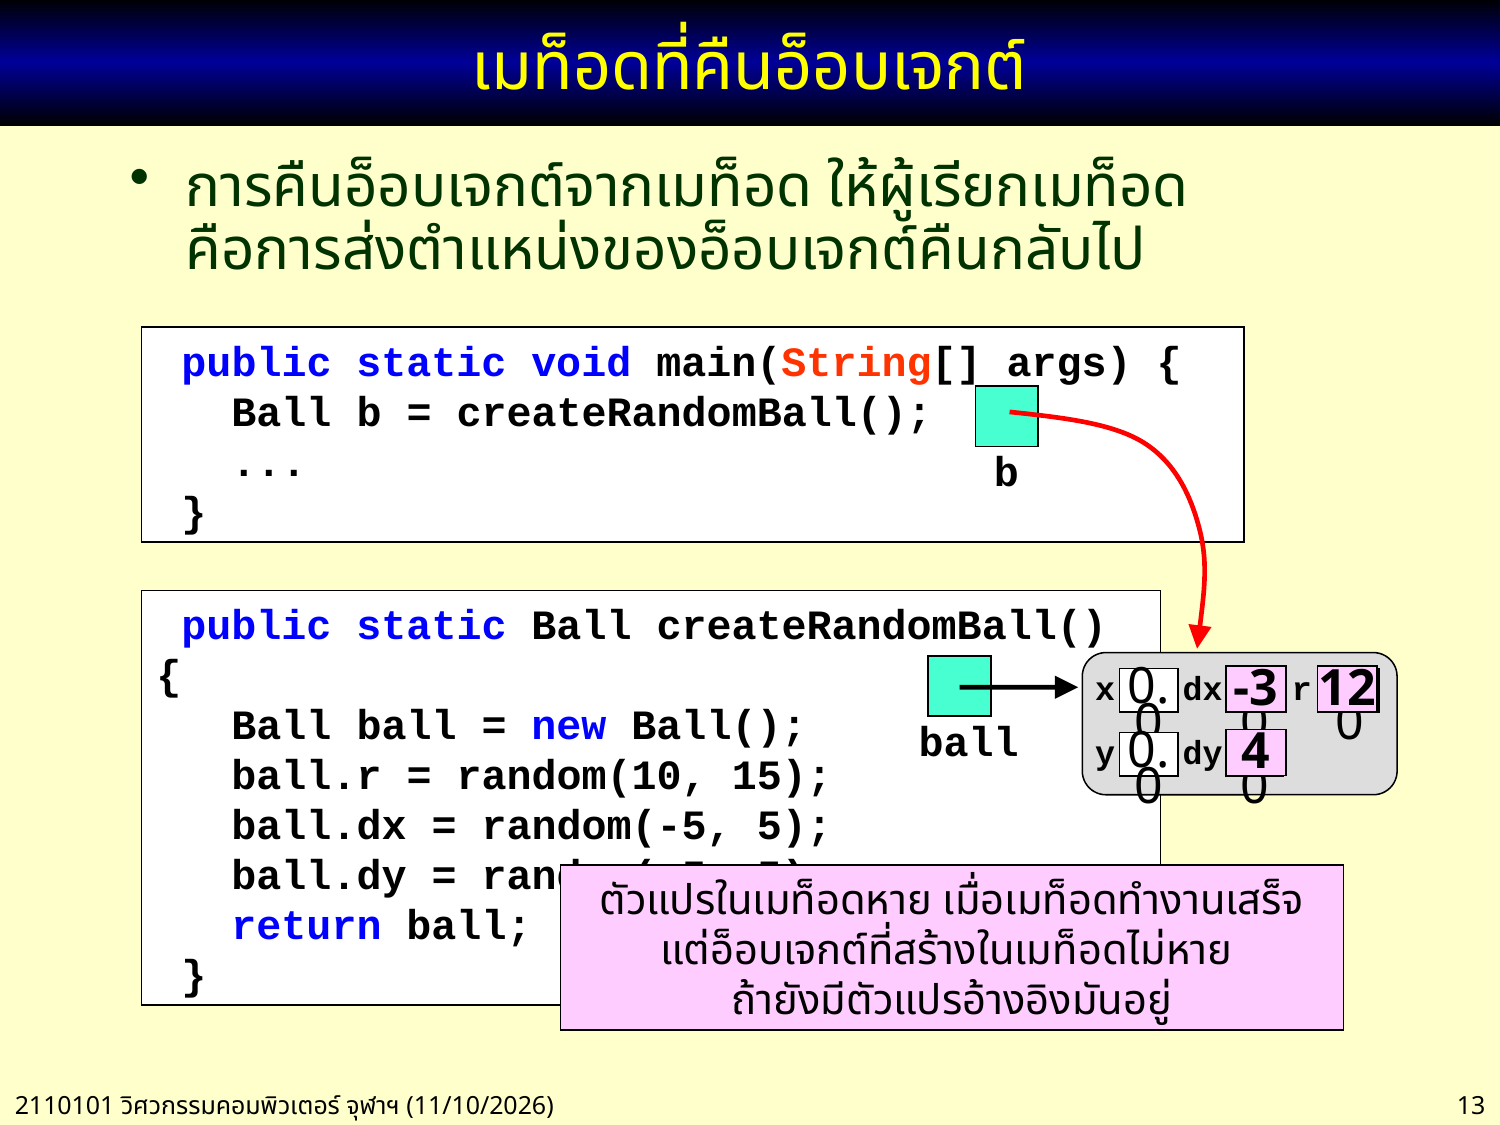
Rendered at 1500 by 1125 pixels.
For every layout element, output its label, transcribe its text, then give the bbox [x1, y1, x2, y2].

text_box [1225, 665, 1378, 776]
text_box public static Ball createRandomBall() { Ball ball = new Ball(); ball.r = random(10, 15); ball.dx = random(-5, 5); ball.dy = random(-5, 5); return ball; } [141, 590, 1161, 1006]
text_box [912, 655, 1079, 761]
text_box public static void main(String[] args) { Ball b = createRandomBall(); ... } [141, 327, 1244, 542]
text_box การคืนอ็อบเจกต์จากเมท็อด ให้ผู้เรียกเมท็อด คือการส่งตำแหน่งของอ็อบเจกต์คืนกลับไป [114, 148, 1397, 368]
text_box [1045, 415, 1210, 649]
text_box ตัวแปรในเมท็อดหาย เมื่อเมท็อดทำงานเสร็จ แต่อ็อบเจกต์ที่สร้างในเมท็อดไม่หาย ถ้ายังมีตัวแปรอ้างอิงมันอยู่ [560, 865, 1344, 1030]
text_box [973, 385, 1039, 492]
title เมท็อดที่คืนอ็อบเจกต์ [0, 0, 1500, 126]
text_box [1082, 652, 1398, 795]
